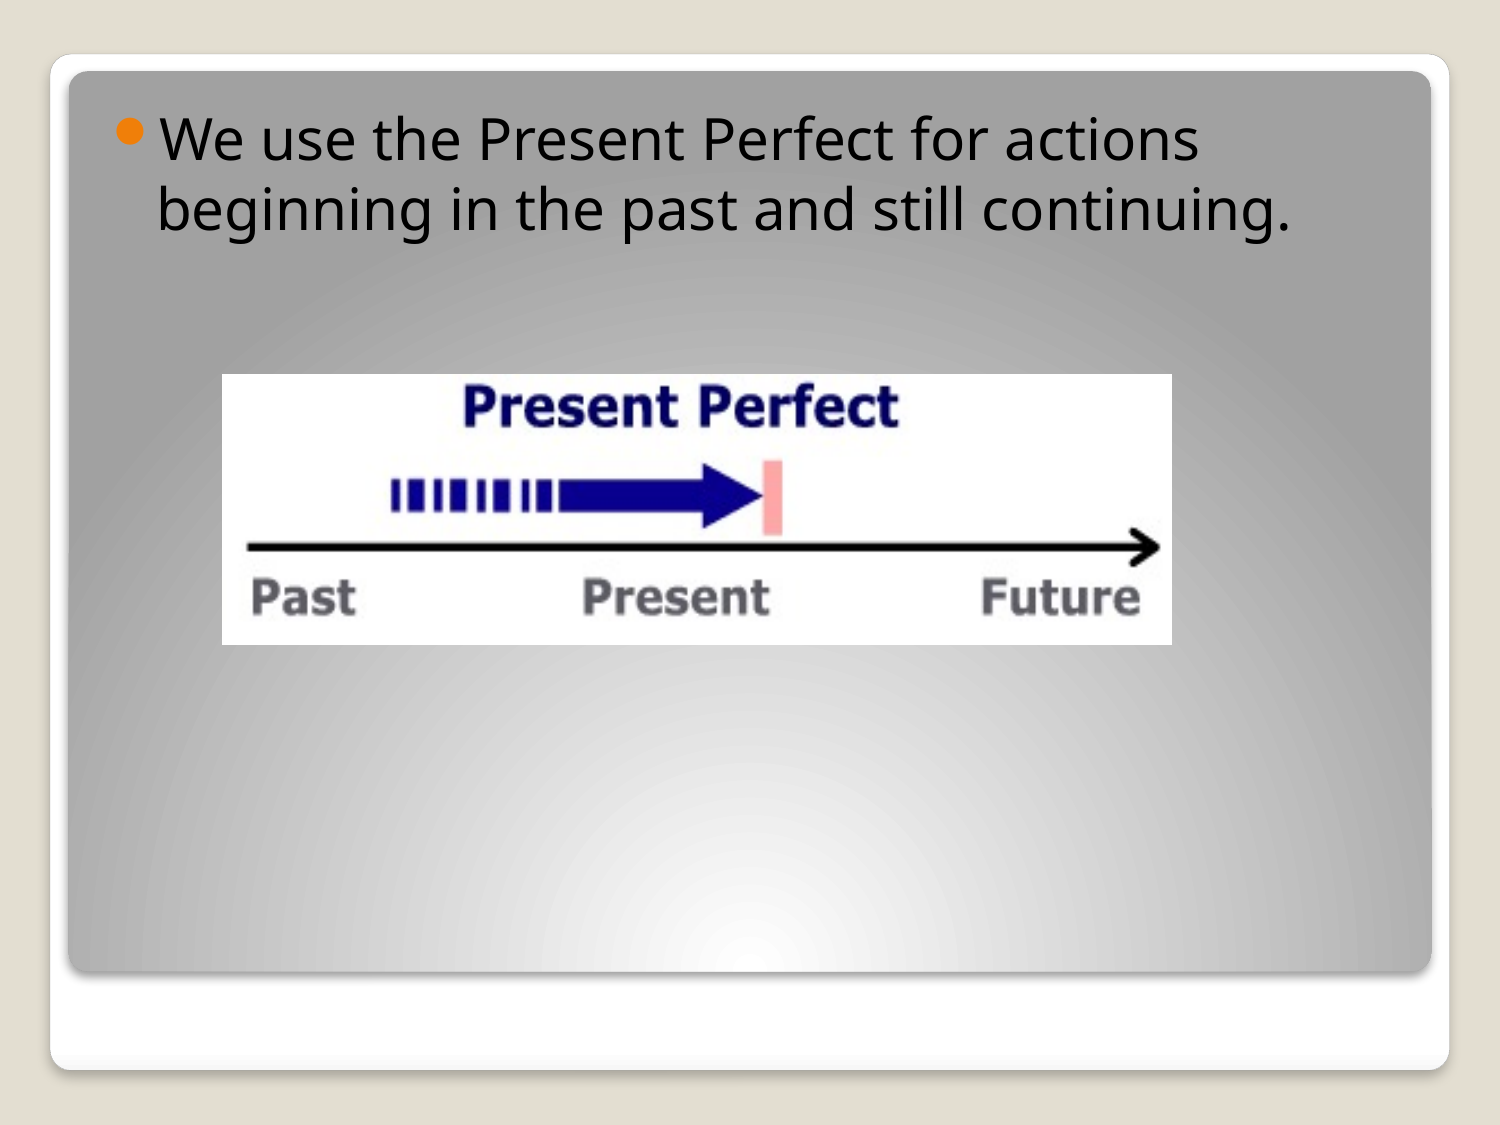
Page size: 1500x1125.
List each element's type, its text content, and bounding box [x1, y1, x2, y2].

list We use the Present Perfect for actions beginning in the past and still continuing. [82, 86, 1425, 774]
picture [222, 374, 1173, 645]
